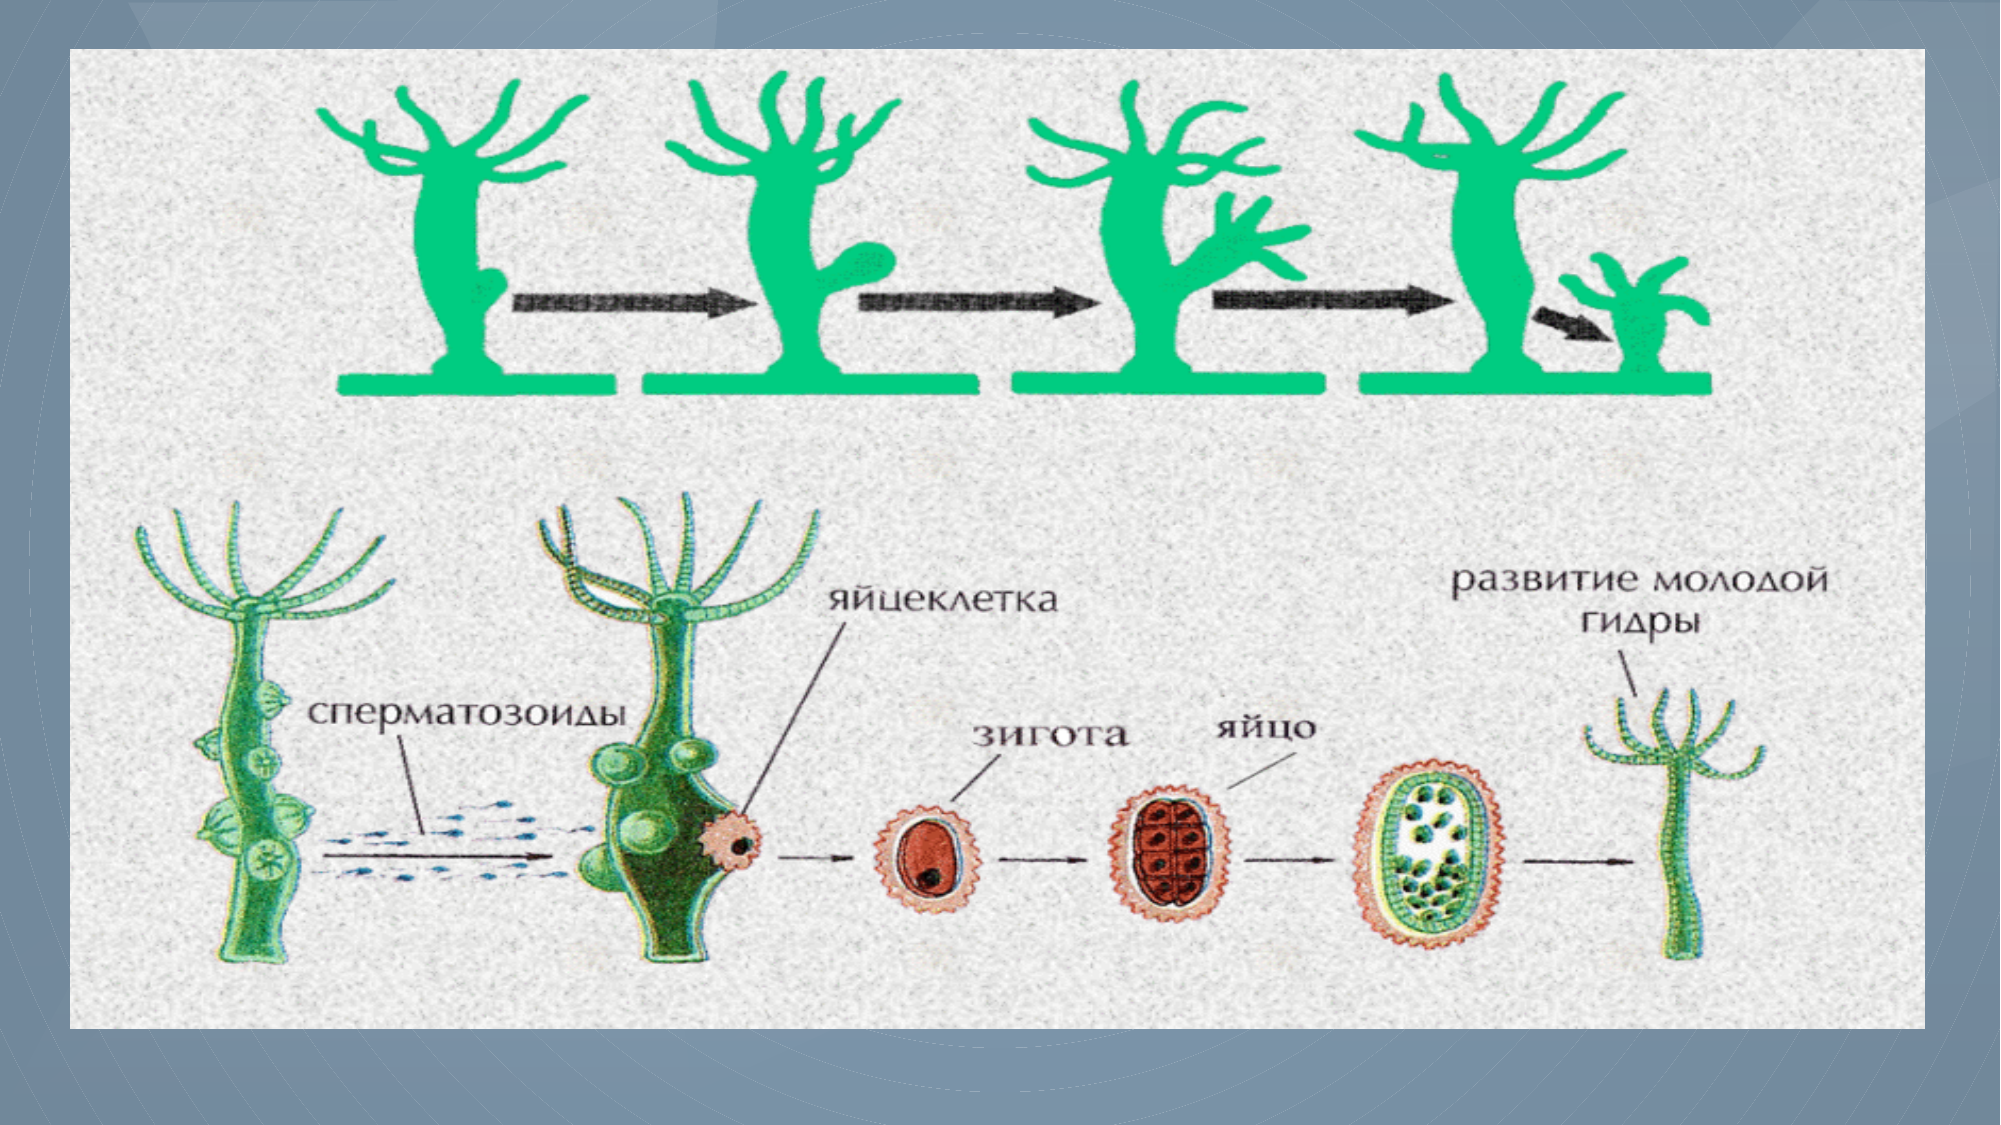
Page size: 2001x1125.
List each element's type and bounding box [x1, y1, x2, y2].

list [70, 49, 1926, 1029]
